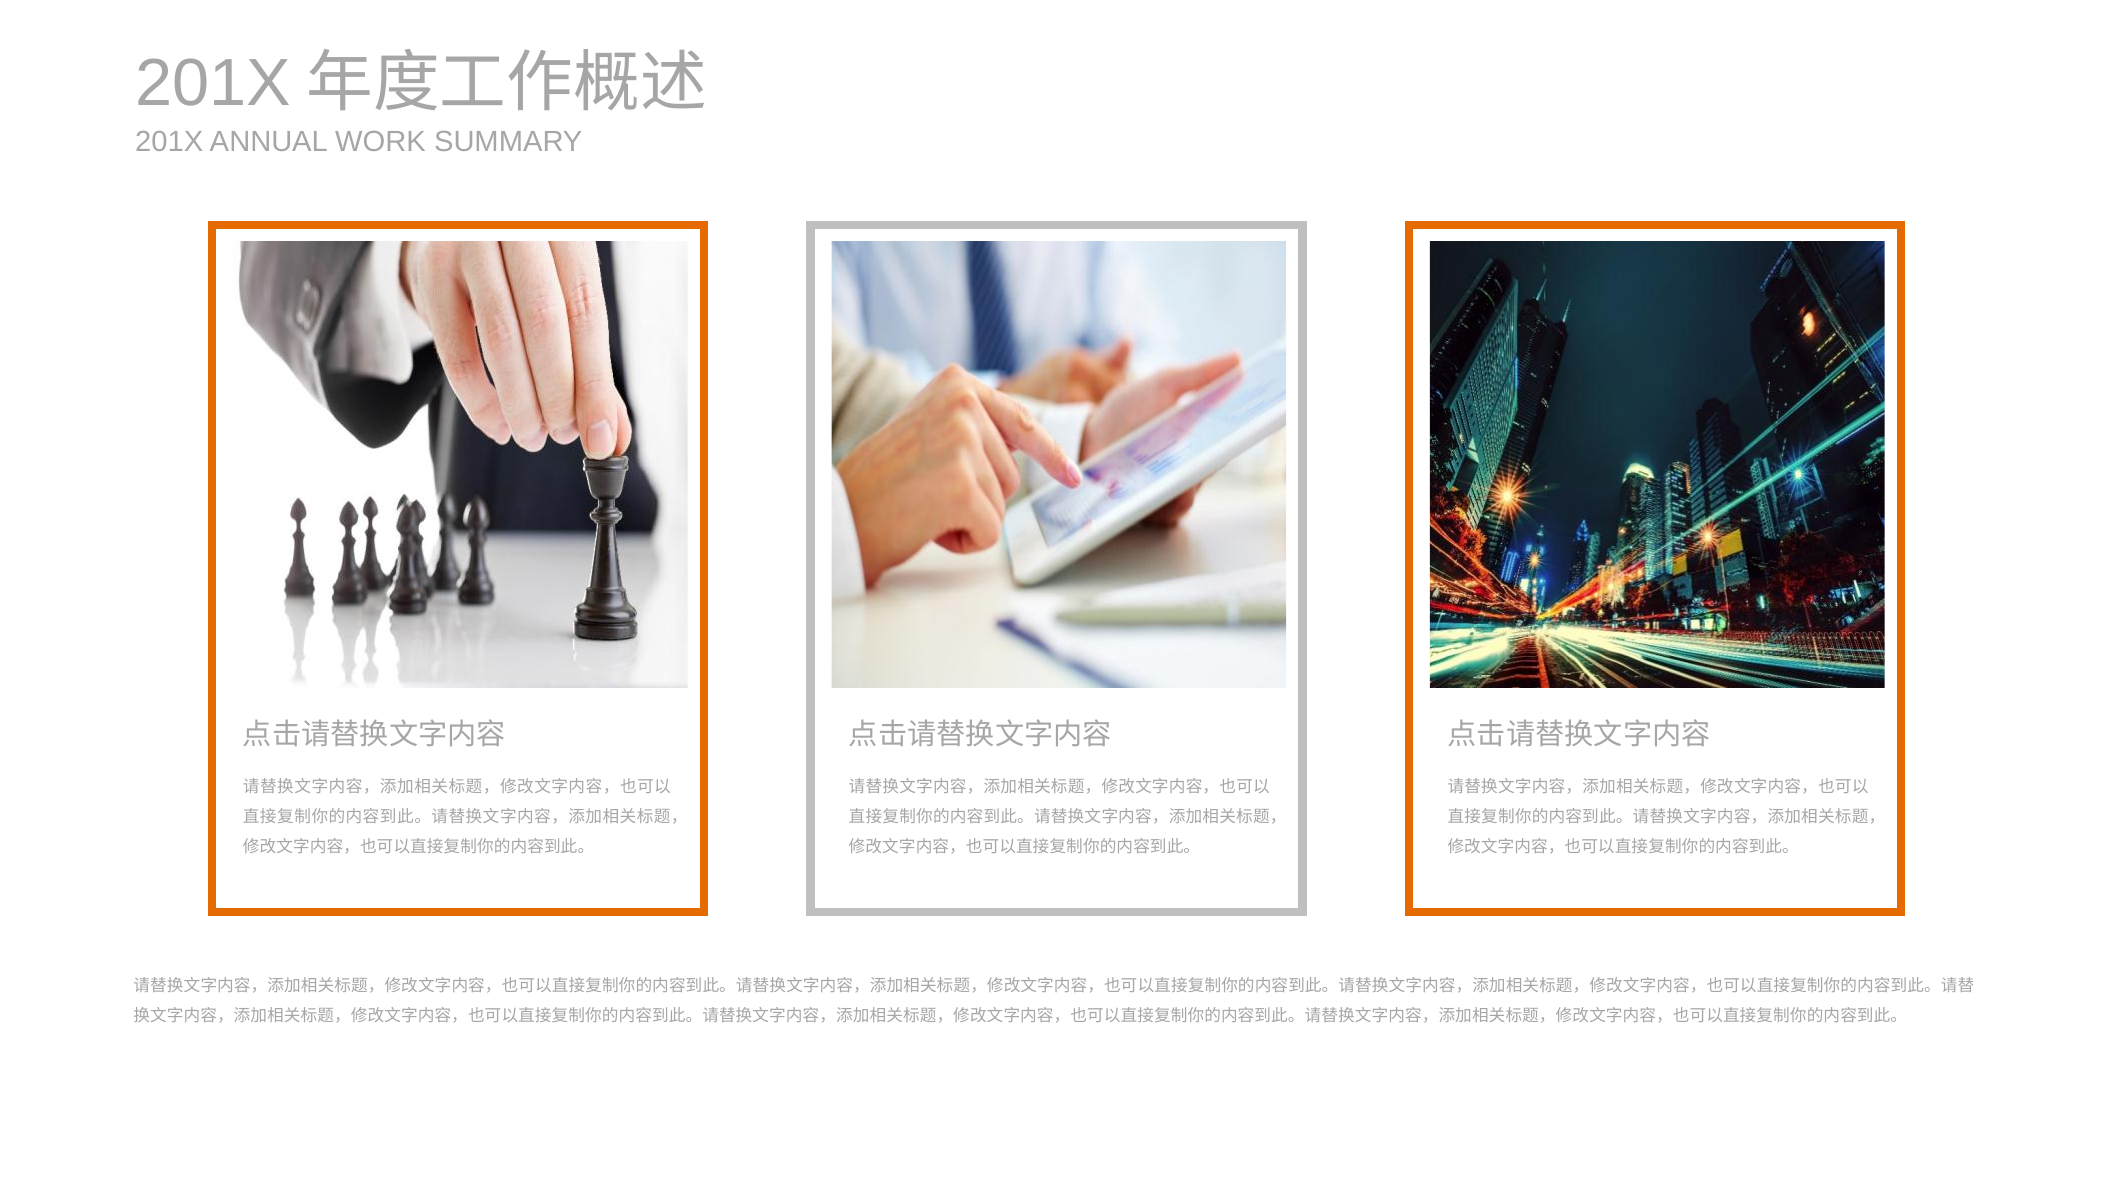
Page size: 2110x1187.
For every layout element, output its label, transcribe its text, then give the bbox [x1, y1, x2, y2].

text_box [242, 715, 672, 858]
text_box [1408, 224, 1902, 913]
text_box 201X ANNUAL WORK SUMMARY [135, 122, 596, 158]
text_box 请替换文字内容，添加相关标题，修改文字内容，也可以直接复制你的内容到此。请替换文字内容，添加相关标题，修改文字内容，也可以直接复制你的内容到此。请替换文字内容，添加相关标题，修改文字内容，也可以直接复制你的内容到此。请替换文字内容，添加相关标题，修改文字内容，也可以直接复制你的内容到此。请替换文字内容，添加相关标题，修改文字内容，也可以直接复制你的内容到此。请替换文字内容，添加相关标题，修改文字内容，也可以直接复制你的内容到此。 [133, 964, 1976, 1025]
text_box [211, 224, 705, 913]
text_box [848, 715, 1271, 858]
text_box 201X年度工作概述 [135, 38, 783, 119]
text_box [809, 224, 1304, 913]
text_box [1447, 715, 1870, 858]
